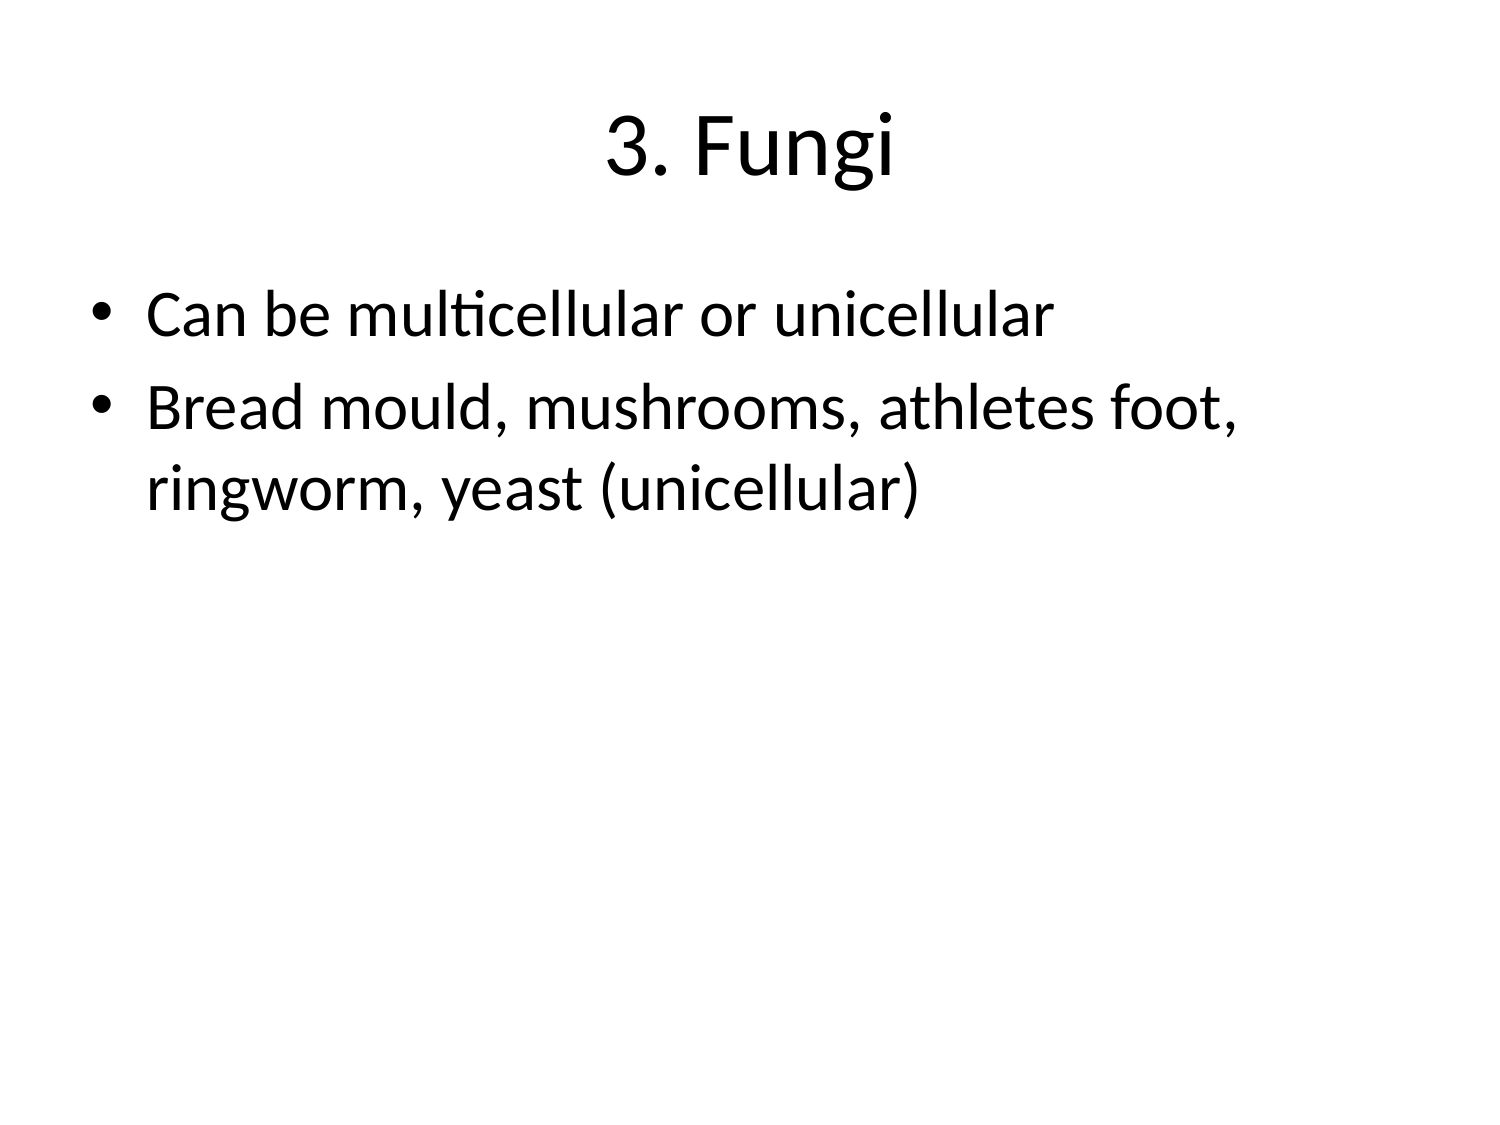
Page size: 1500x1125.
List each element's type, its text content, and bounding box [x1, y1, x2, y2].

title 3. Fungi [75, 45, 1425, 233]
list Can be multicellular or unicellular Bread mould, mushrooms, athletes foot, ringworm, yeast (unicellular) [75, 262, 1425, 1005]
